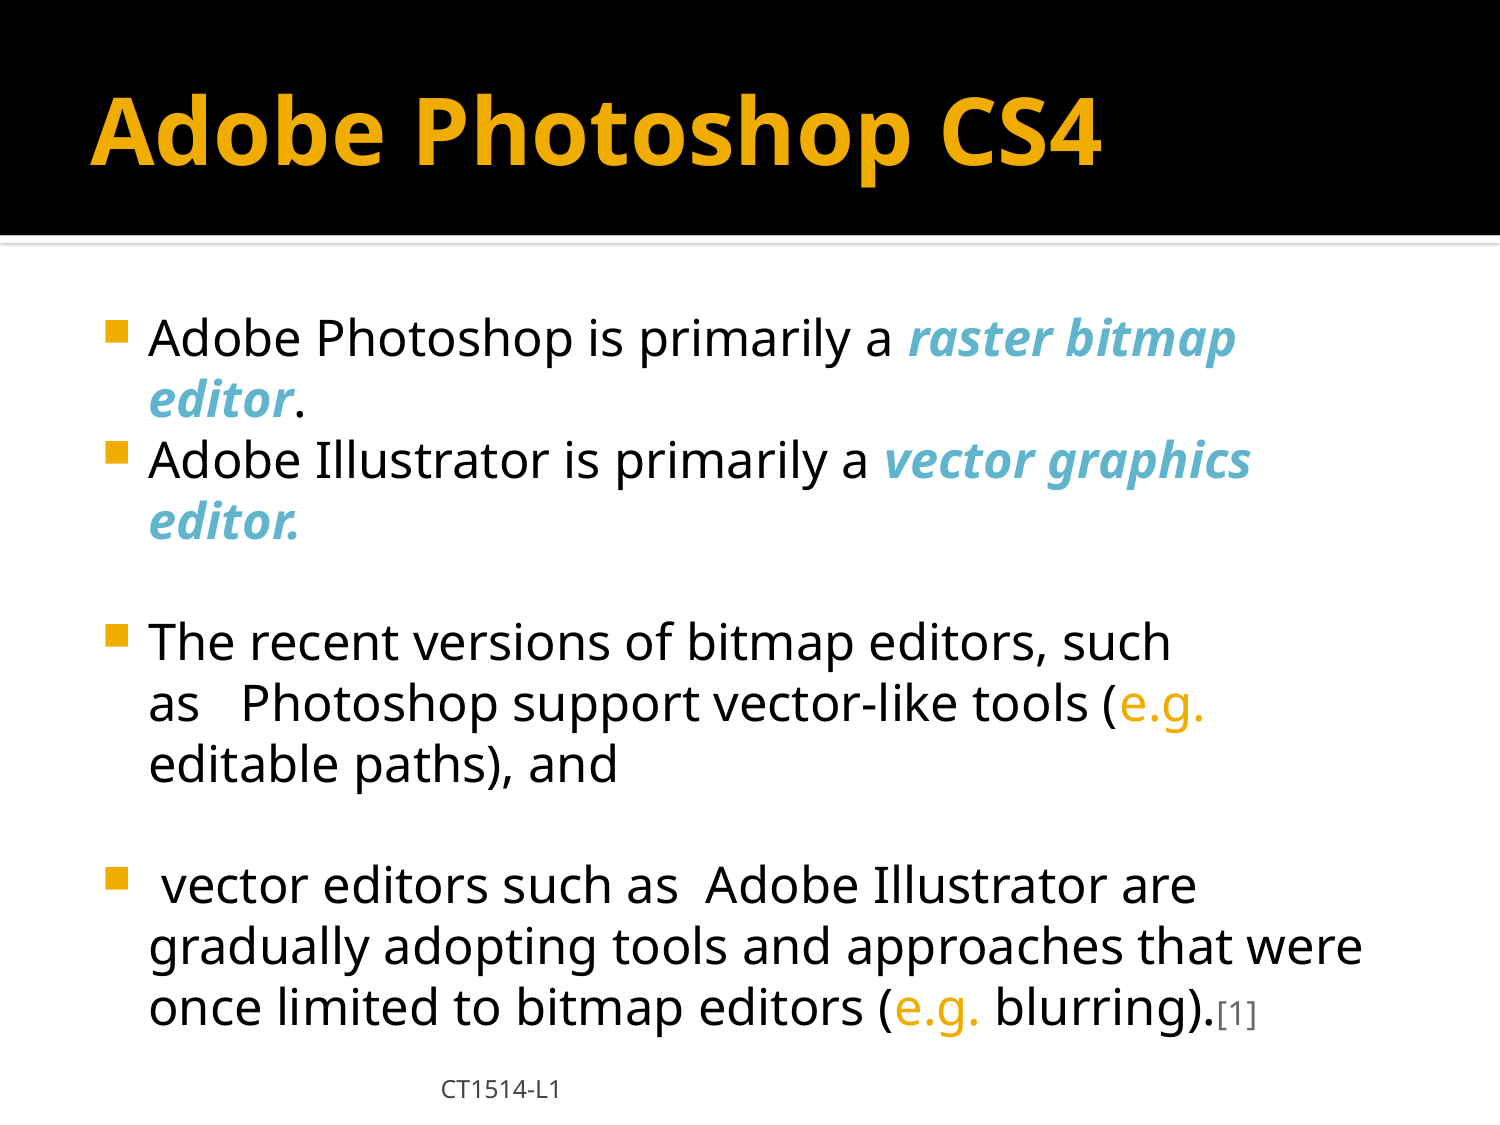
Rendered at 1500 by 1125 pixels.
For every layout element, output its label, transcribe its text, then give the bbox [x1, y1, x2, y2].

list Adobe Photoshop is primarily a raster bitmap editor. Adobe Illustrator is primarily a vector graphics editor. The recent versions of bitmap editors, such as Photoshop support vector-like tools (e.g. editable paths), and vector editors such as Adobe Illustrator are gradually adopting tools and approaches that were once limited to bitmap editors (e.g. blurring).[1] [75, 291, 1425, 1050]
footer CT1514-L1 [433, 1062, 1337, 1108]
title Adobe Photoshop CS4 [75, 25, 1425, 231]
